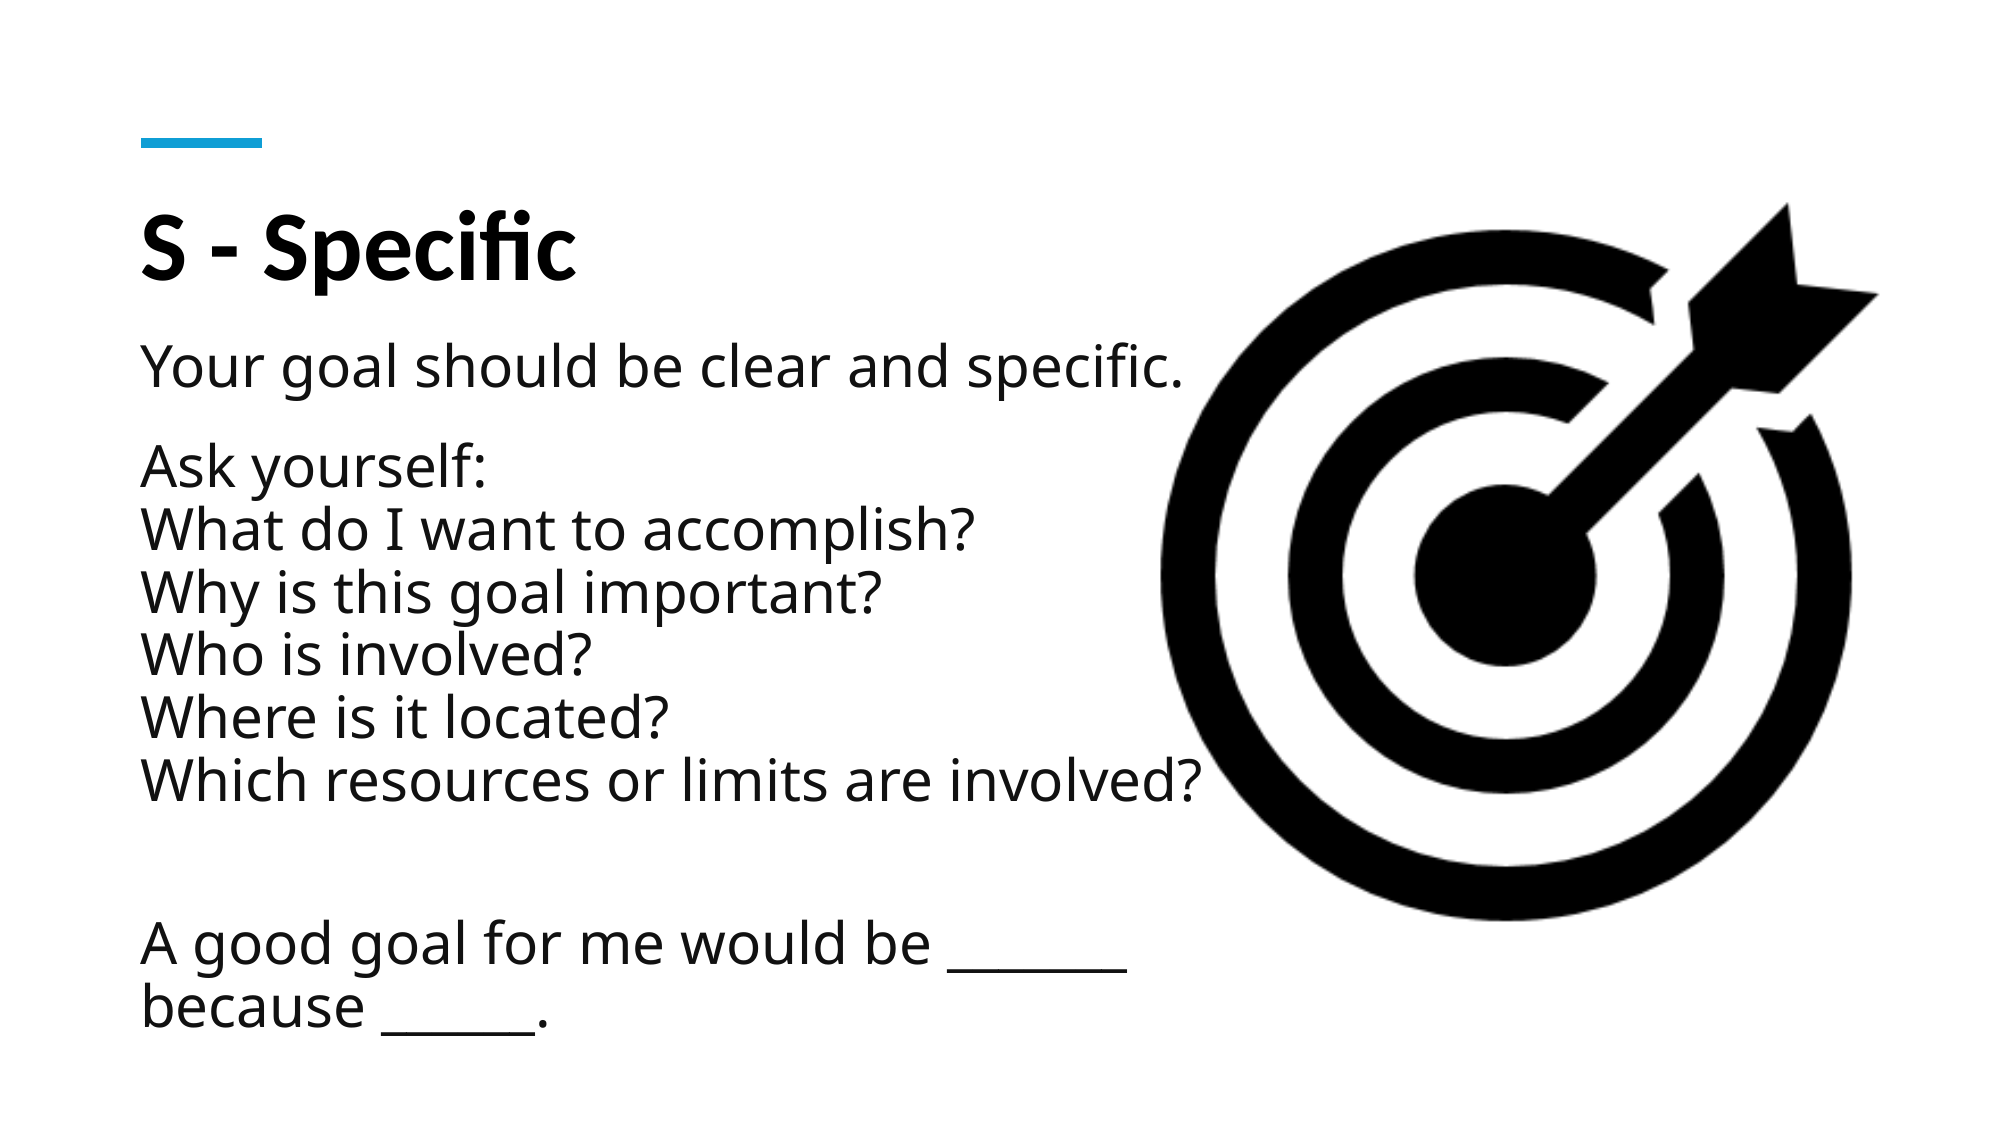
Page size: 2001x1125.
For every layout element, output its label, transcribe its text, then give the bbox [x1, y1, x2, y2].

picture [1083, 125, 1957, 1000]
list Your goal should be clear and specific. Ask yourself: What do I want to accomplish? Why is this goal important? Who is involved? Where is it located? Which resources or limits are involved? A good goal for me would be _______ because ______. [124, 329, 1228, 1125]
title S - Specific [124, 186, 871, 329]
